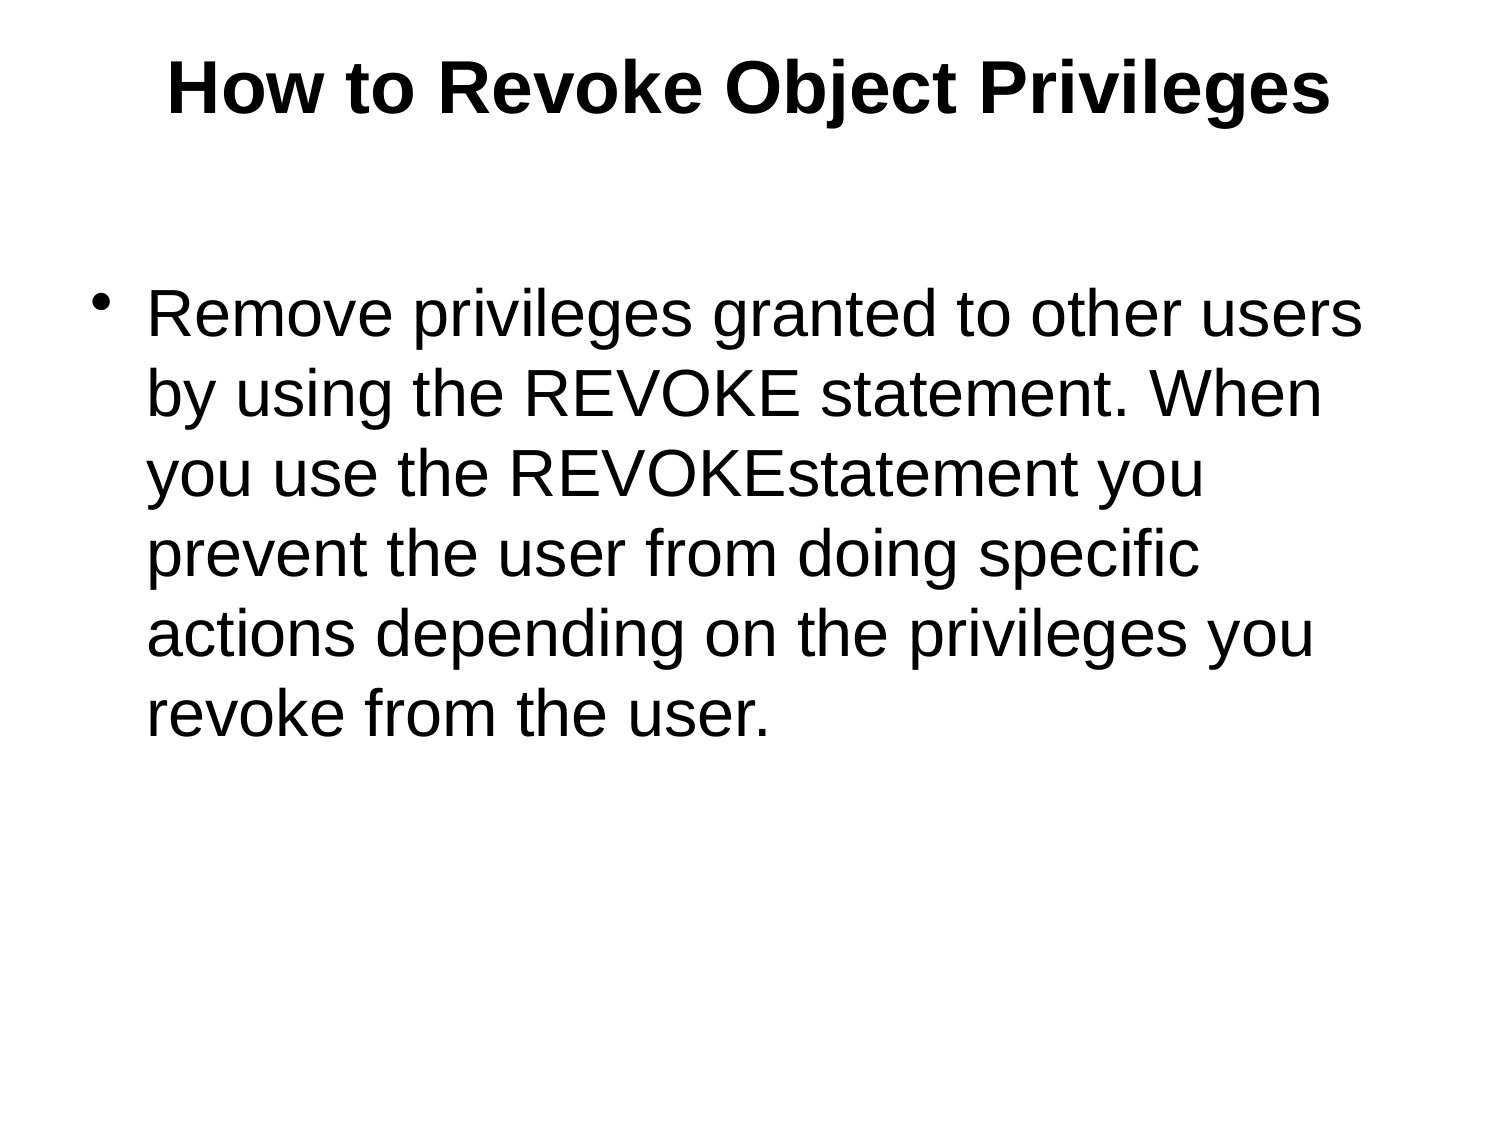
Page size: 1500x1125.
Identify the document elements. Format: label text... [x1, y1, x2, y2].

list Remove privileges granted to other users by using the REVOKE statement. When you use the REVOKEstatement you prevent the user from doing specific actions depending on the privileges you revoke from the user. [74, 262, 1426, 1006]
title How to Revoke Object Privileges [74, 44, 1426, 233]
